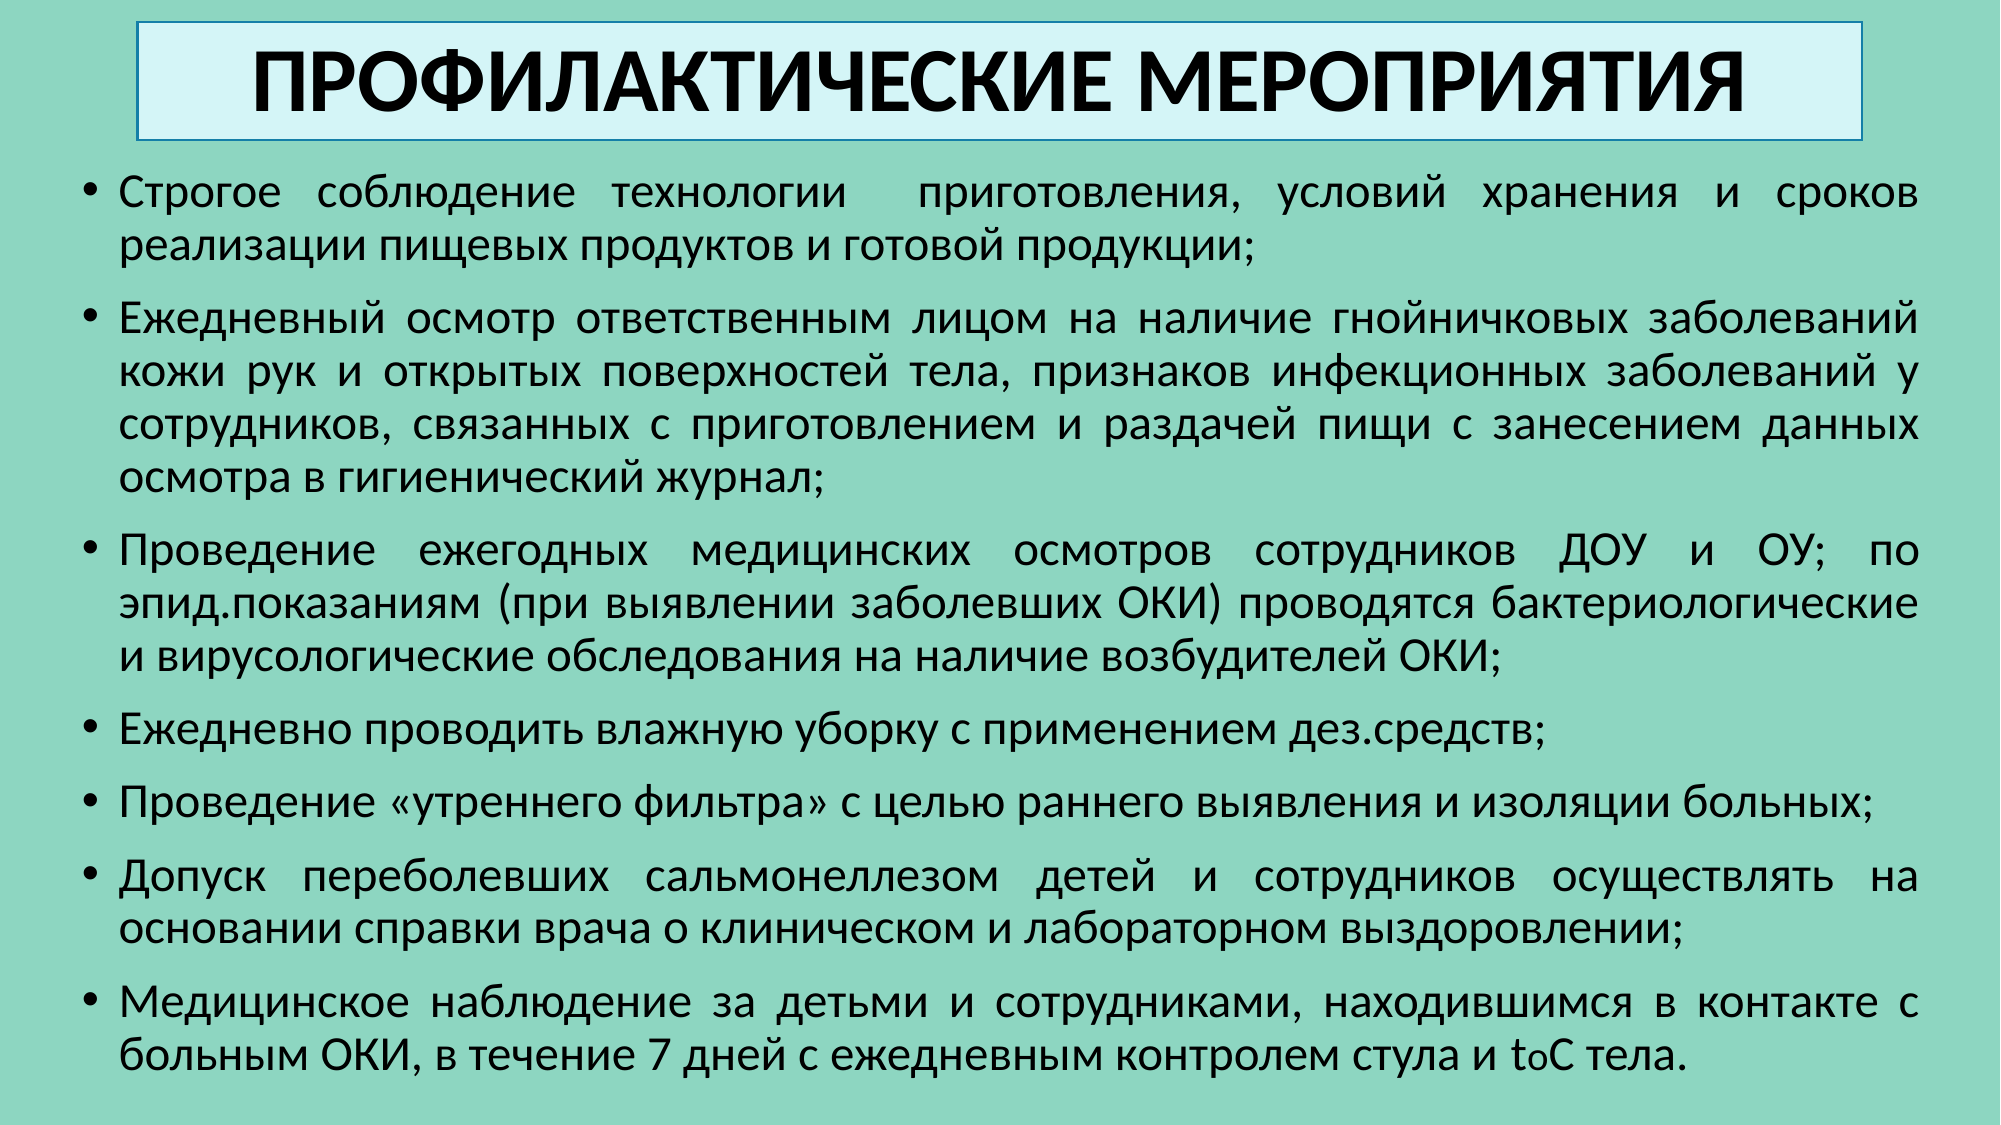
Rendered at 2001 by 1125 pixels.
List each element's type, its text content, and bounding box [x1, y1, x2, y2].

title ПРОФИЛАКТИЧЕСКИЕ МЕРОПРИЯТИЯ [136, 21, 1863, 141]
list Строгое соблюдение технологии приготовления, условий хранения и сроков реализации пищевых продуктов и готовой продукции; Ежедневный осмотр ответственным лицом на наличие гнойничковых заболеваний кожи рук и открытых поверхностей тела, признаков инфекционных заболеваний у сотрудников, связанных с приготовлением и раздачей пищи с занесением данных осмотра в гигиенический журнал; Проведение ежегодных медицинских осмотров сотрудников ДОУ и ОУ; по эпид.показаниям (при выявлении заболевших ОКИ) проводятся бактериологические и вирусологические обследования на наличие возбудителей ОКИ; Ежедневно проводить влажную уборку с применением дез.средств; Проведение «утреннего фильтра» с целью раннего выявления и изоляции больных; Допуск переболевших сальмонеллезом детей и сотрудников осуществлять на основании справки врача о клиническом и лабораторном выздоровлении; Медицинское наблюдение за детьми и сотрудниками, находившимся в контакте с больным ОКИ, в течение 7 дней с ежедневным контролем стула и toC тела. [66, 157, 1937, 1107]
